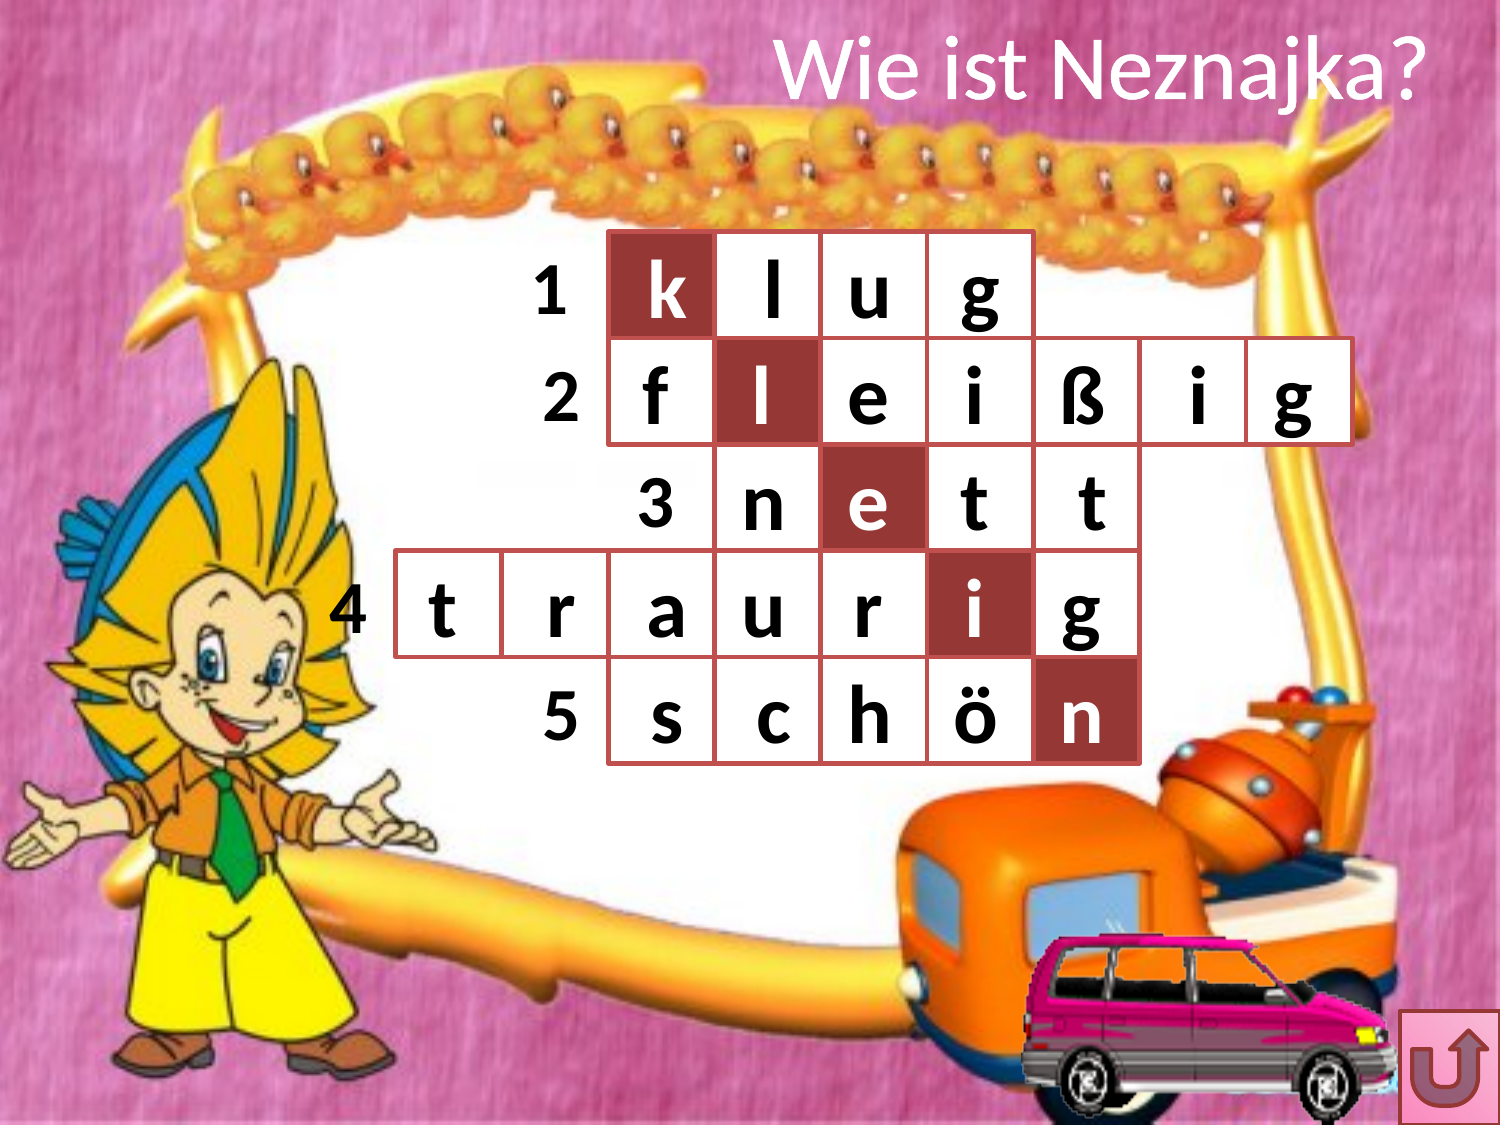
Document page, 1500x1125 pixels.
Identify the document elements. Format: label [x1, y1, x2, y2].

text_box [395, 231, 1353, 764]
picture [0, 0, 1500, 1125]
text_box [726, 455, 1129, 540]
text_box [631, 668, 1117, 752]
text_box [631, 243, 1022, 327]
text_box [619, 349, 1330, 433]
text_box [407, 562, 1117, 646]
